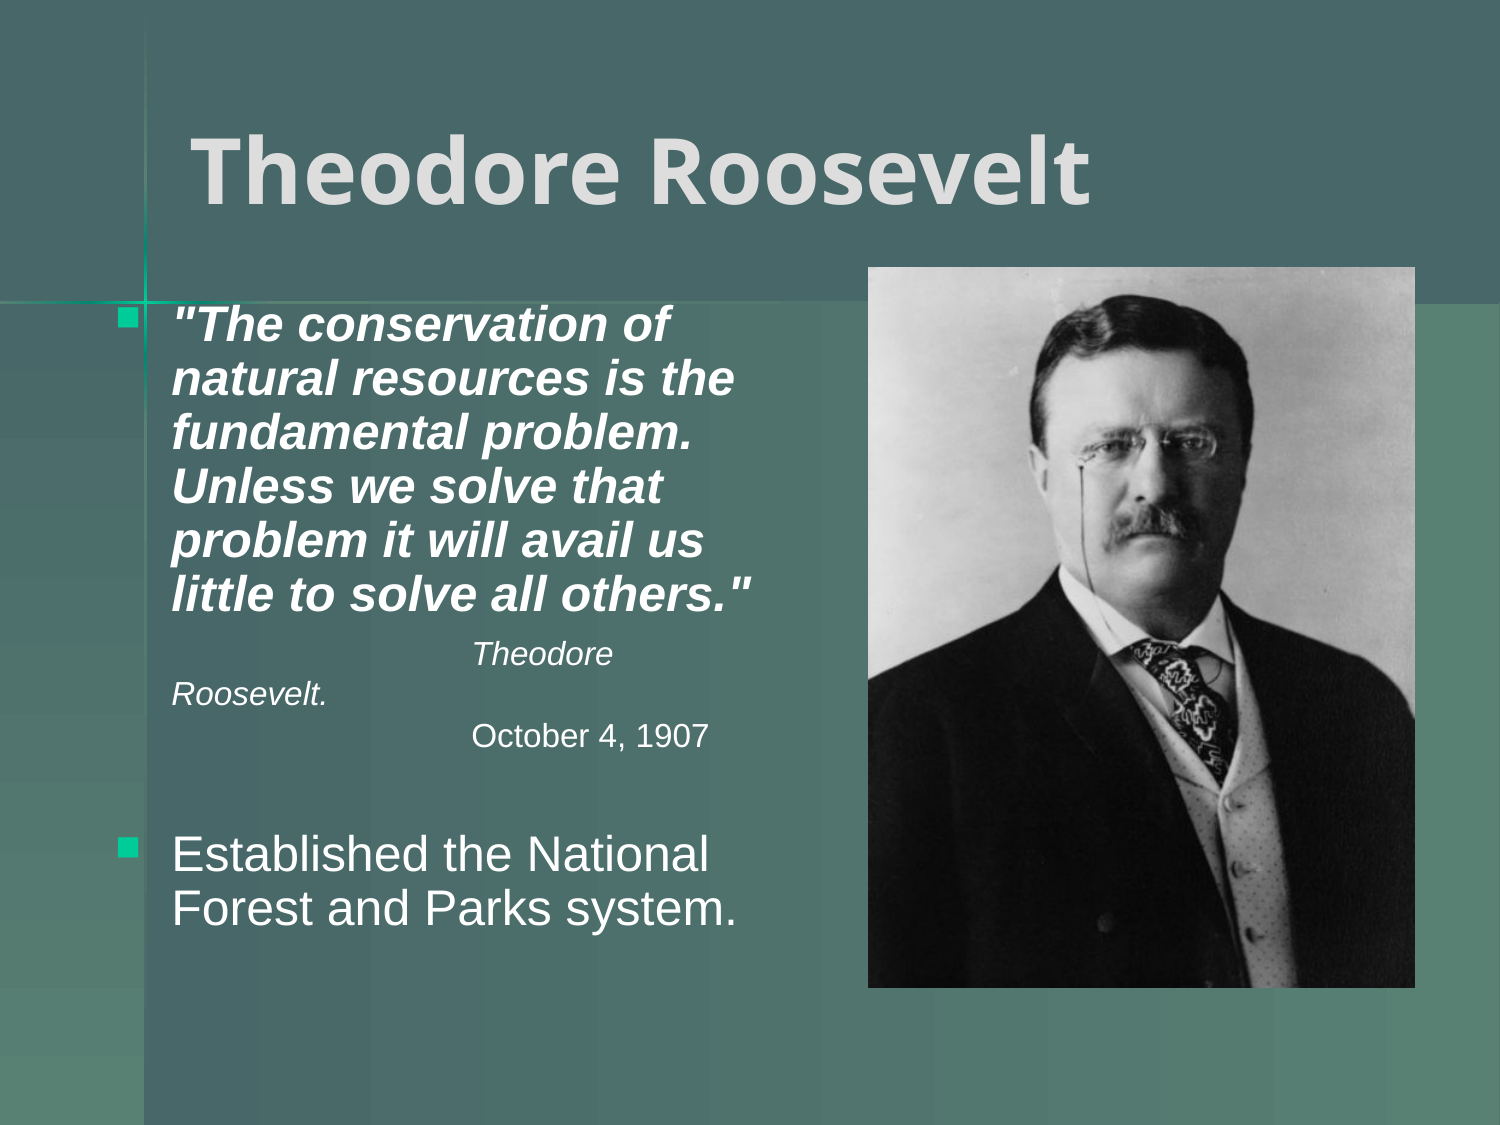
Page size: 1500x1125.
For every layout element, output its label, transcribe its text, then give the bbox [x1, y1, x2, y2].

picture [867, 266, 1415, 988]
list "The conservation of natural resources is the fundamental problem. Unless we solve that problem it will avail us little to solve all others." Theodore Roosevelt. October 4, 1907 Established the National Forest and Parks system. [100, 290, 783, 1001]
title Theodore Roosevelt [174, 49, 1413, 286]
